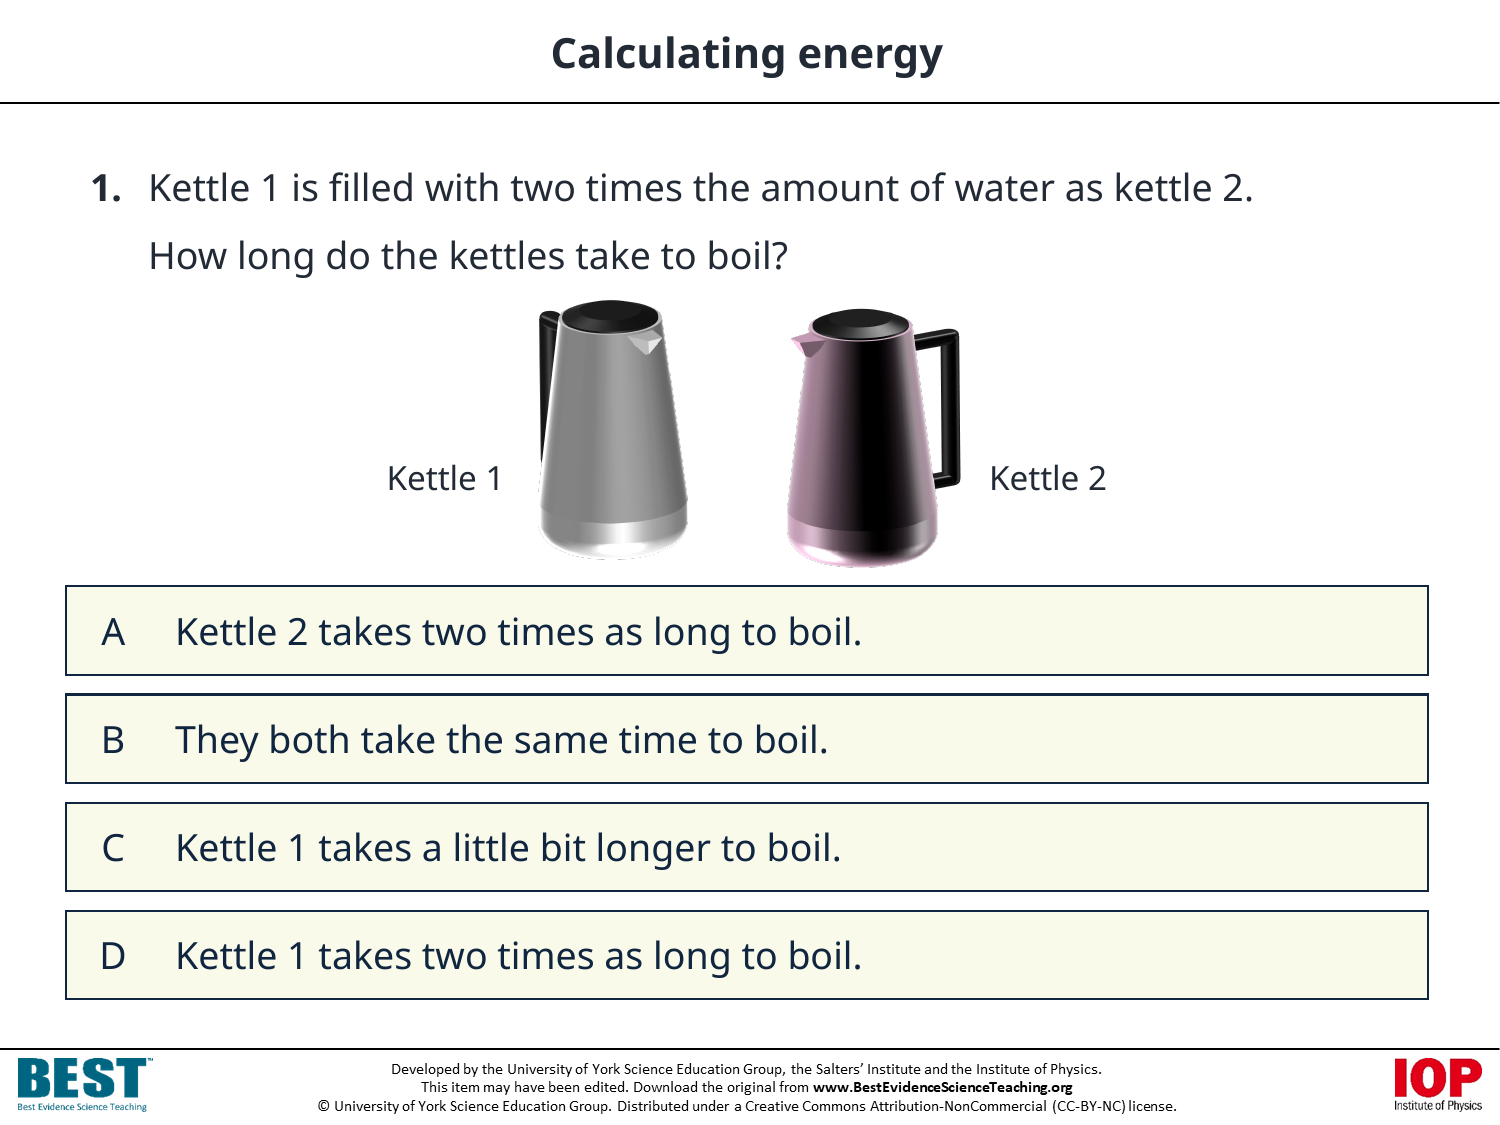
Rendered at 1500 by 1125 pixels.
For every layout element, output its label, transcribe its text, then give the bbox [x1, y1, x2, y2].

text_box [65, 910, 1429, 1000]
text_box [65, 694, 1429, 784]
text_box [65, 802, 1429, 892]
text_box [363, 283, 1140, 583]
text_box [65, 586, 1429, 675]
picture [0, 102, 1500, 1125]
text_box Calculating energy [23, 4, 1471, 99]
